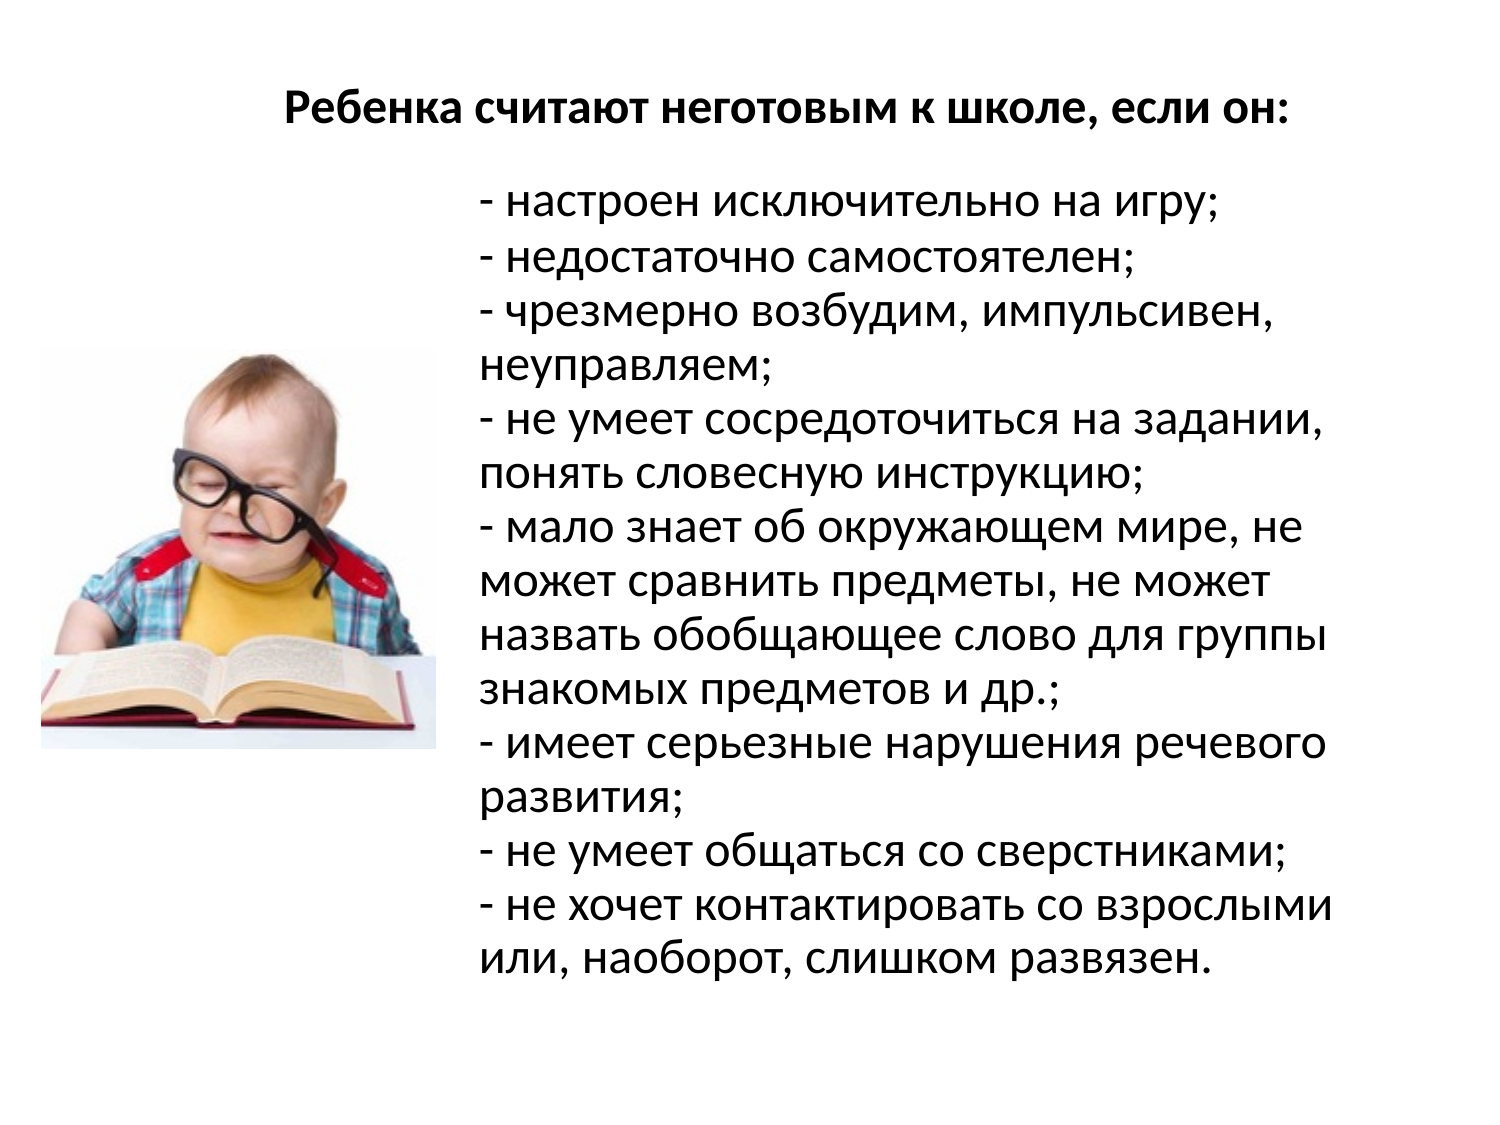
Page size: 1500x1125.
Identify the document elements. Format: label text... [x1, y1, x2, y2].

title Ребенка считают неготовым к школе, если он: [74, 34, 1500, 233]
list - настроен исключительно на игру; - недостаточно самостоятелен; - чрезмерно возбудим, импульсивен, неуправляем; - не умеет сосредоточиться на задании, понять словесную инструкцию; - мало знает об окружающем мире, не может сравнить предметы, не может назвать обобщающее слово для группы знакомых предметов и др.; - имеет серьезные нарушения речевого развития; - не умеет общаться со сверстниками; - не хочет контактировать со взрослыми или, наоборот, слишком развязен. [407, 160, 1424, 1091]
picture [40, 349, 436, 749]
